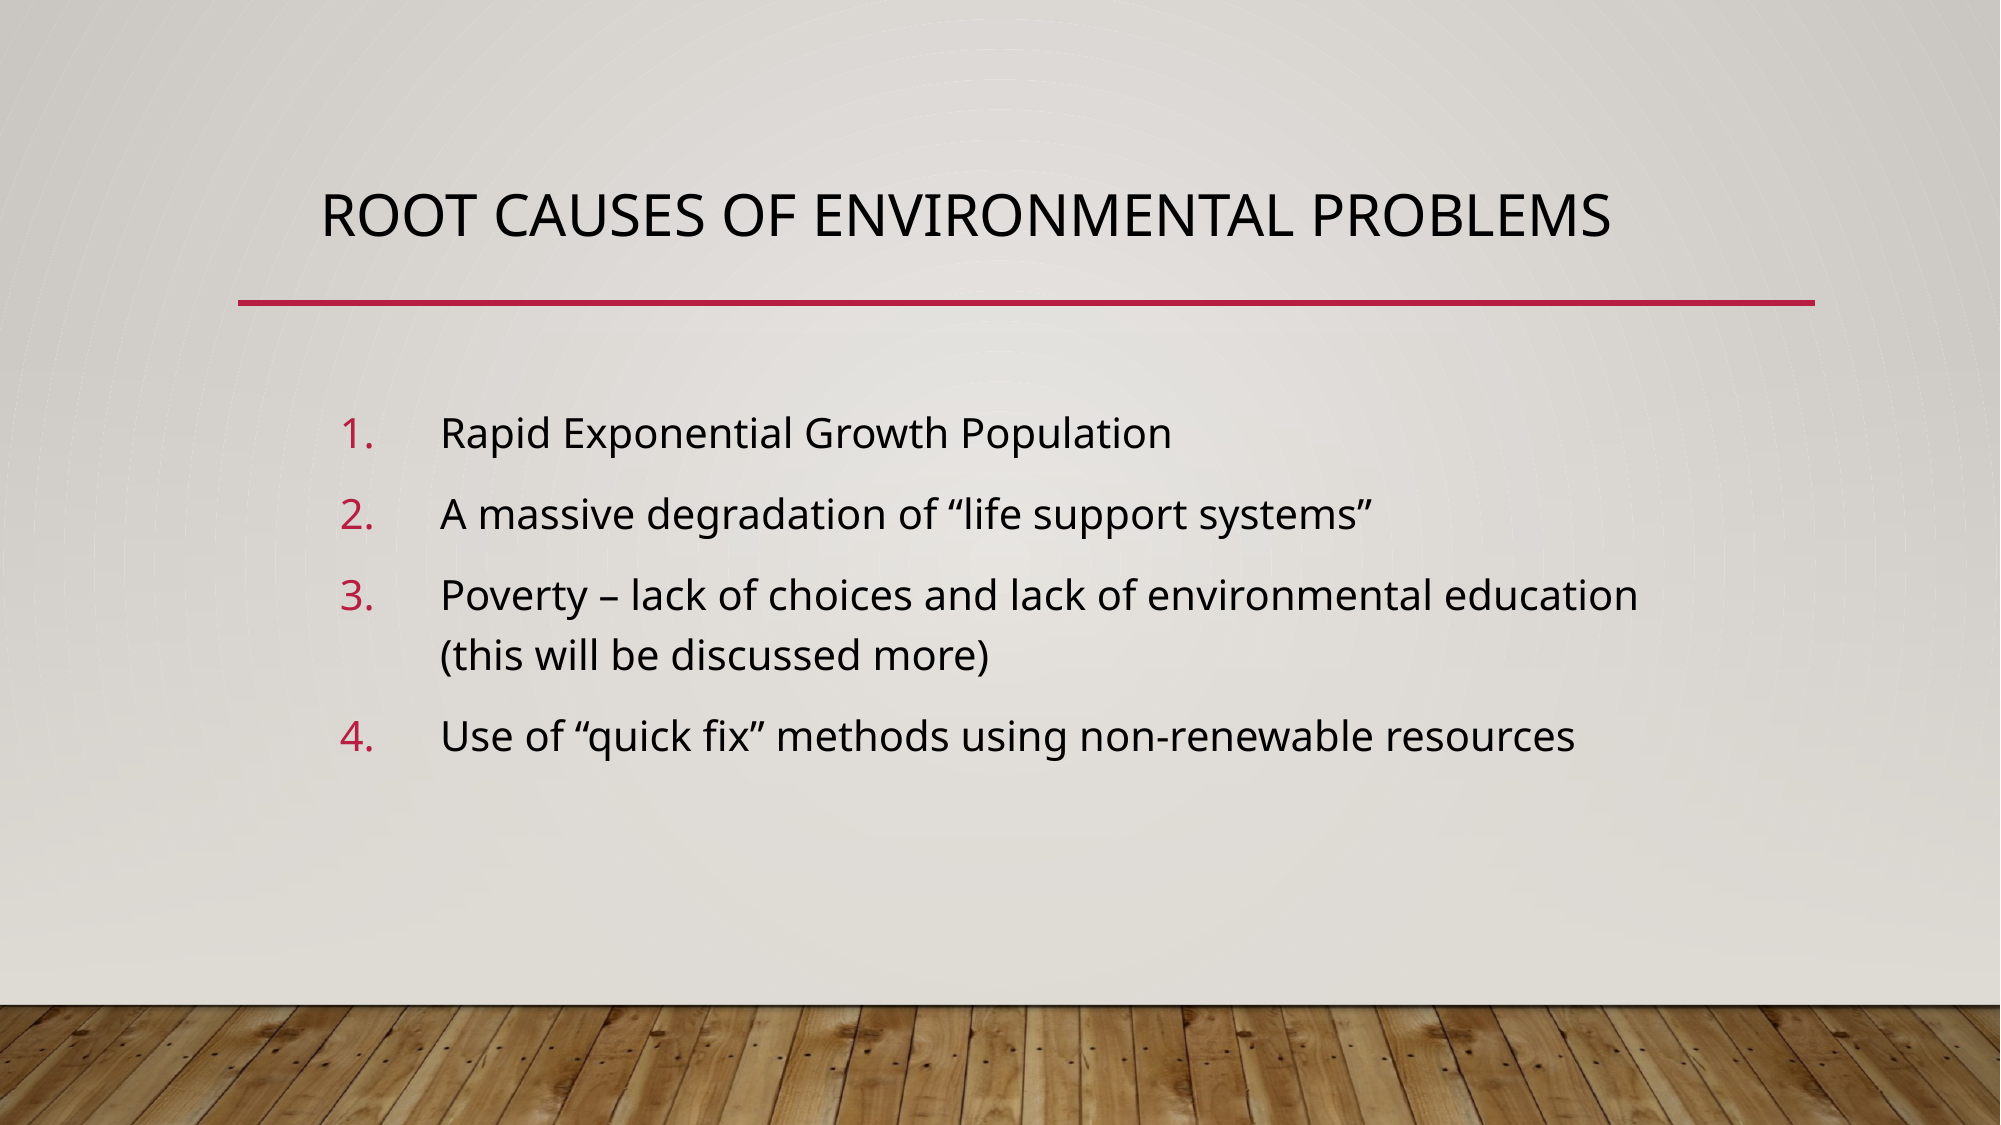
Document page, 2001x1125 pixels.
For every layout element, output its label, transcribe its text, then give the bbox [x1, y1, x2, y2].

picture [0, 1005, 2000, 1125]
title Root Causes of Environmental Problems [304, 178, 1655, 246]
list Rapid Exponential Growth Population A massive degradation of “life support systems” Poverty – lack of choices and lack of environmental education (this will be discussed more) Use of “quick fix” methods using non-renewable resources [324, 389, 1675, 1018]
